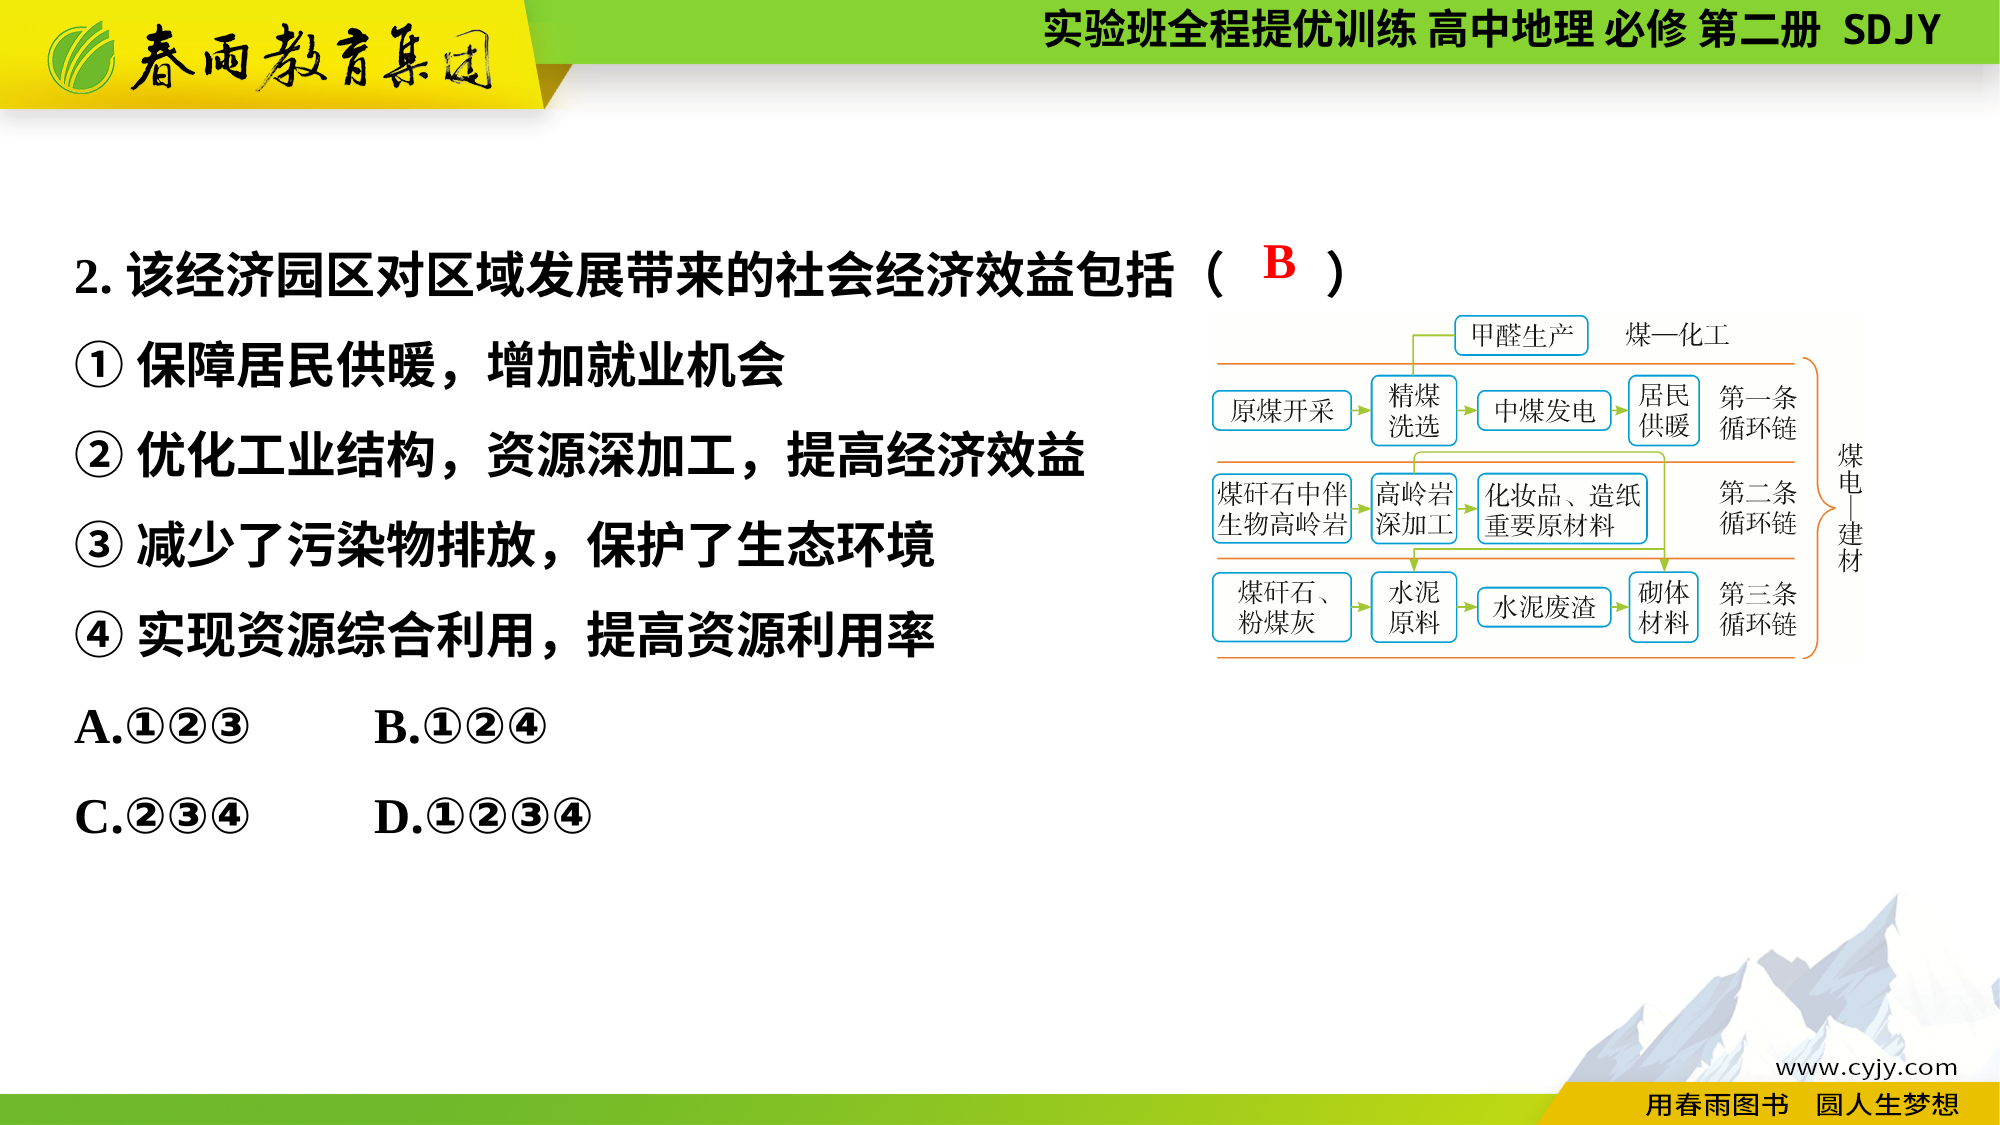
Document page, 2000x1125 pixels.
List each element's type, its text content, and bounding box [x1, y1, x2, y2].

text_box B [1248, 221, 1312, 297]
list 2.该经济园区对区域发展带来的社会经济效益包括（ ） ①保障居民供暖，增加就业机会 ②优化工业结构，资源深加工，提高经济效益 ③减少了污染物排放，保护了生态环境 ④实现资源综合利用，提高资源利用率 A.①②③ B.①②④ C.②③④ D.①②③④ [59, 206, 1944, 858]
picture [0, 0, 2000, 1125]
